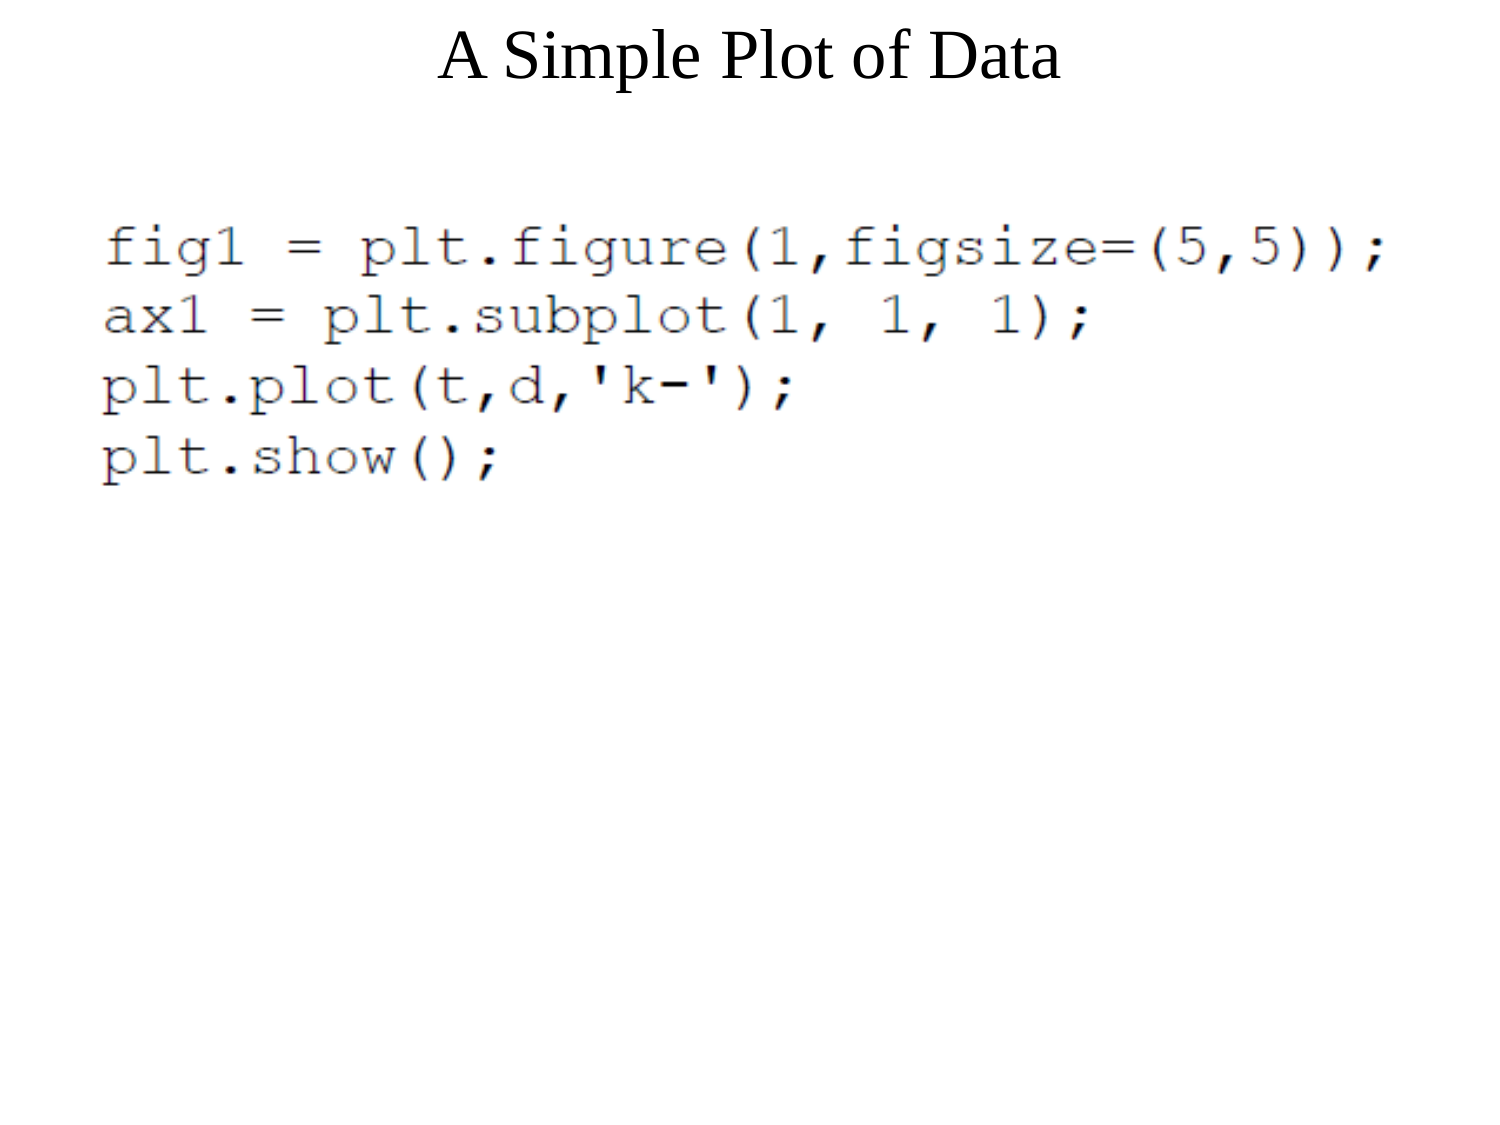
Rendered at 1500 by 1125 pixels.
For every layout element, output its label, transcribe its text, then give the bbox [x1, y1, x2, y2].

title A Simple Plot of Data [75, 0, 1425, 100]
picture [37, 199, 1500, 526]
